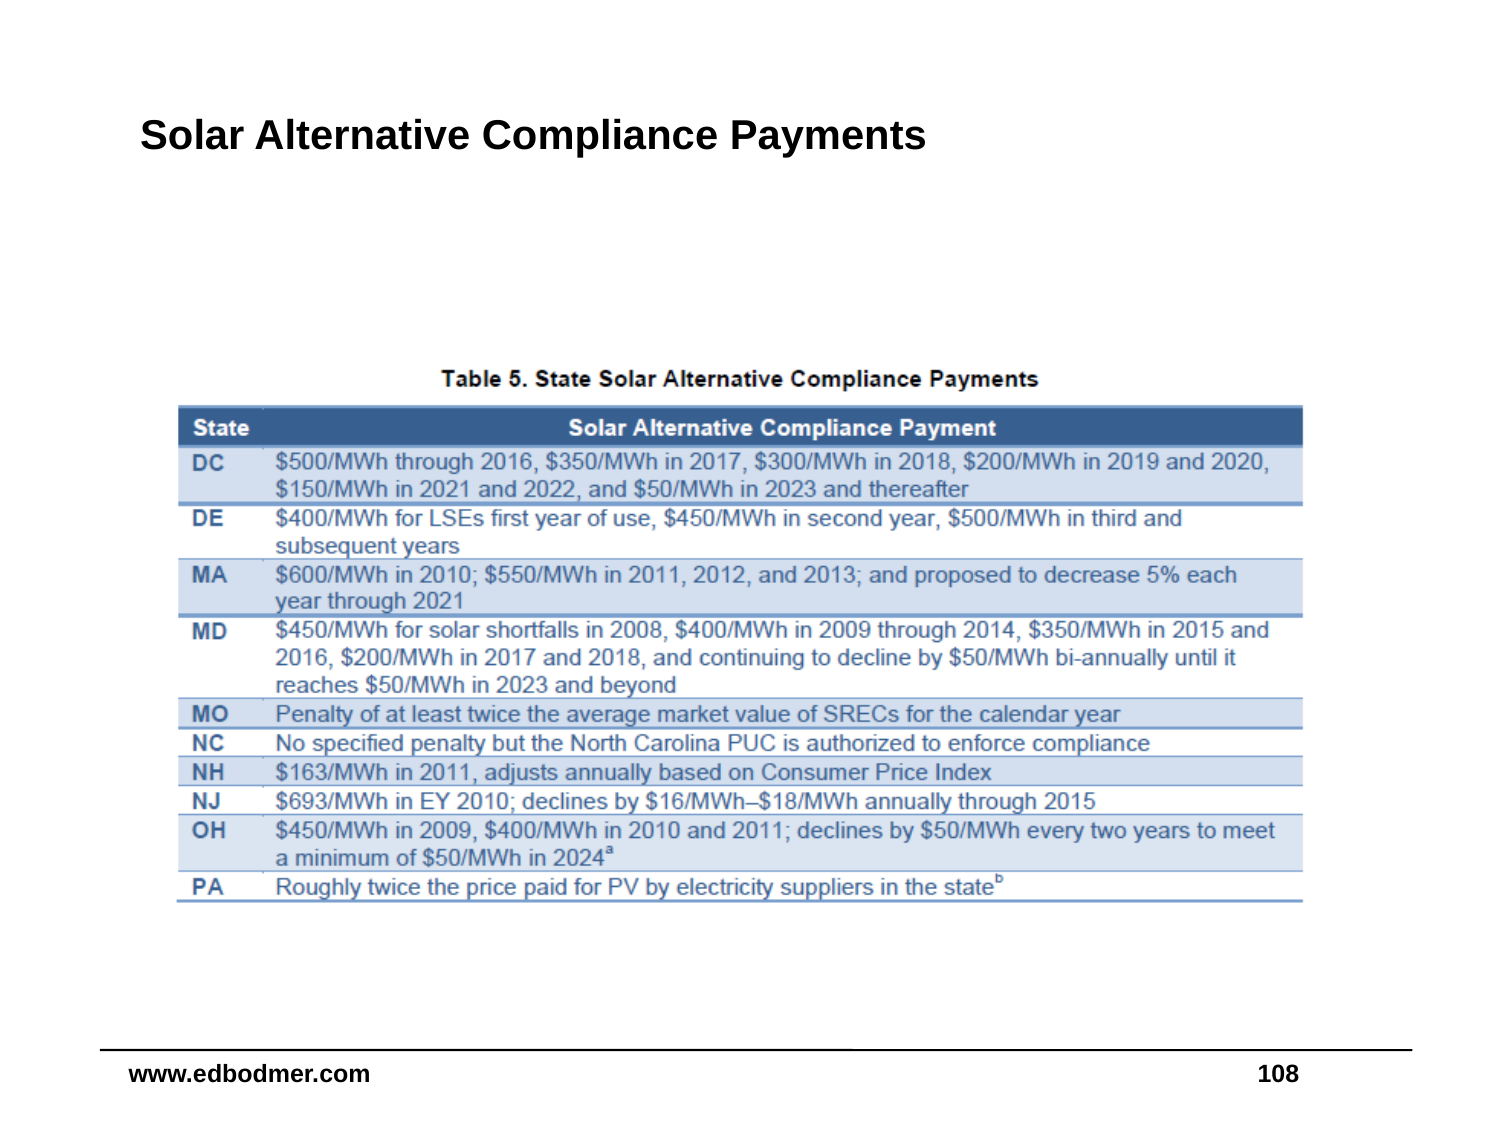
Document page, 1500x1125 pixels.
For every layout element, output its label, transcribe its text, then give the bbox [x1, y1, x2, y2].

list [124, 335, 1376, 915]
title Solar Alternative Compliance Payments [124, 99, 1288, 226]
